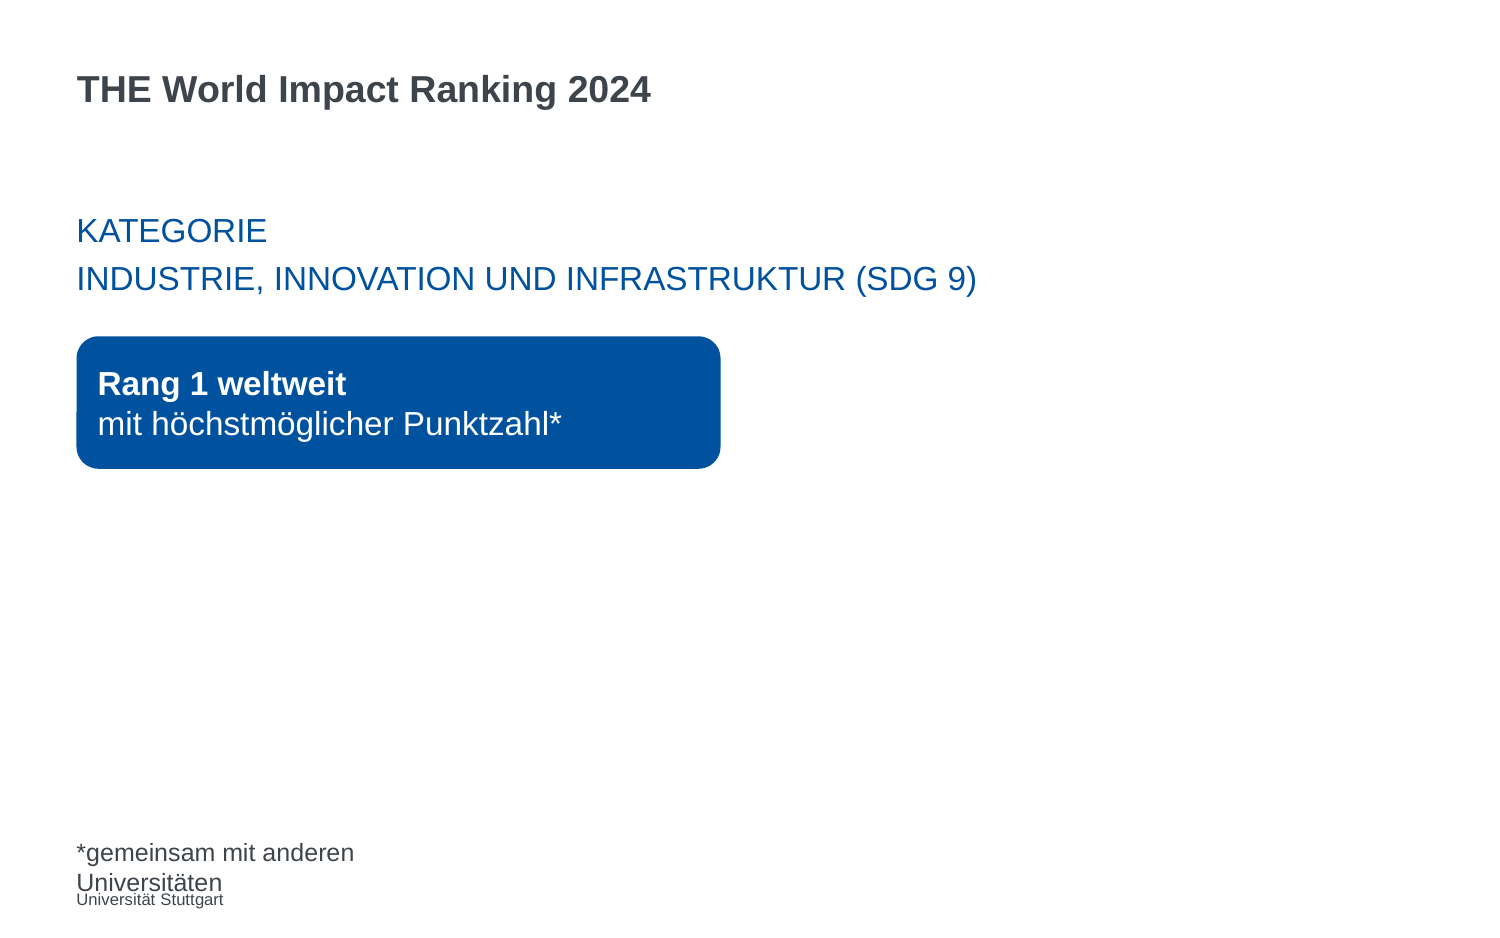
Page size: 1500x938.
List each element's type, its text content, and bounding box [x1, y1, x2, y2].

title THE World Impact Ranking 2024 [76, 64, 1424, 111]
footer Universität Stuttgart [76, 888, 1072, 910]
text_box Rang 1 weltweit mit höchstmöglicher Punktzahl* [75, 335, 722, 470]
text_box *gemeinsam mit anderen Universitäten [76, 836, 508, 888]
text_box Kategorie Industrie, Innovation und Infrastruktur (SDG 9) [76, 206, 1025, 293]
